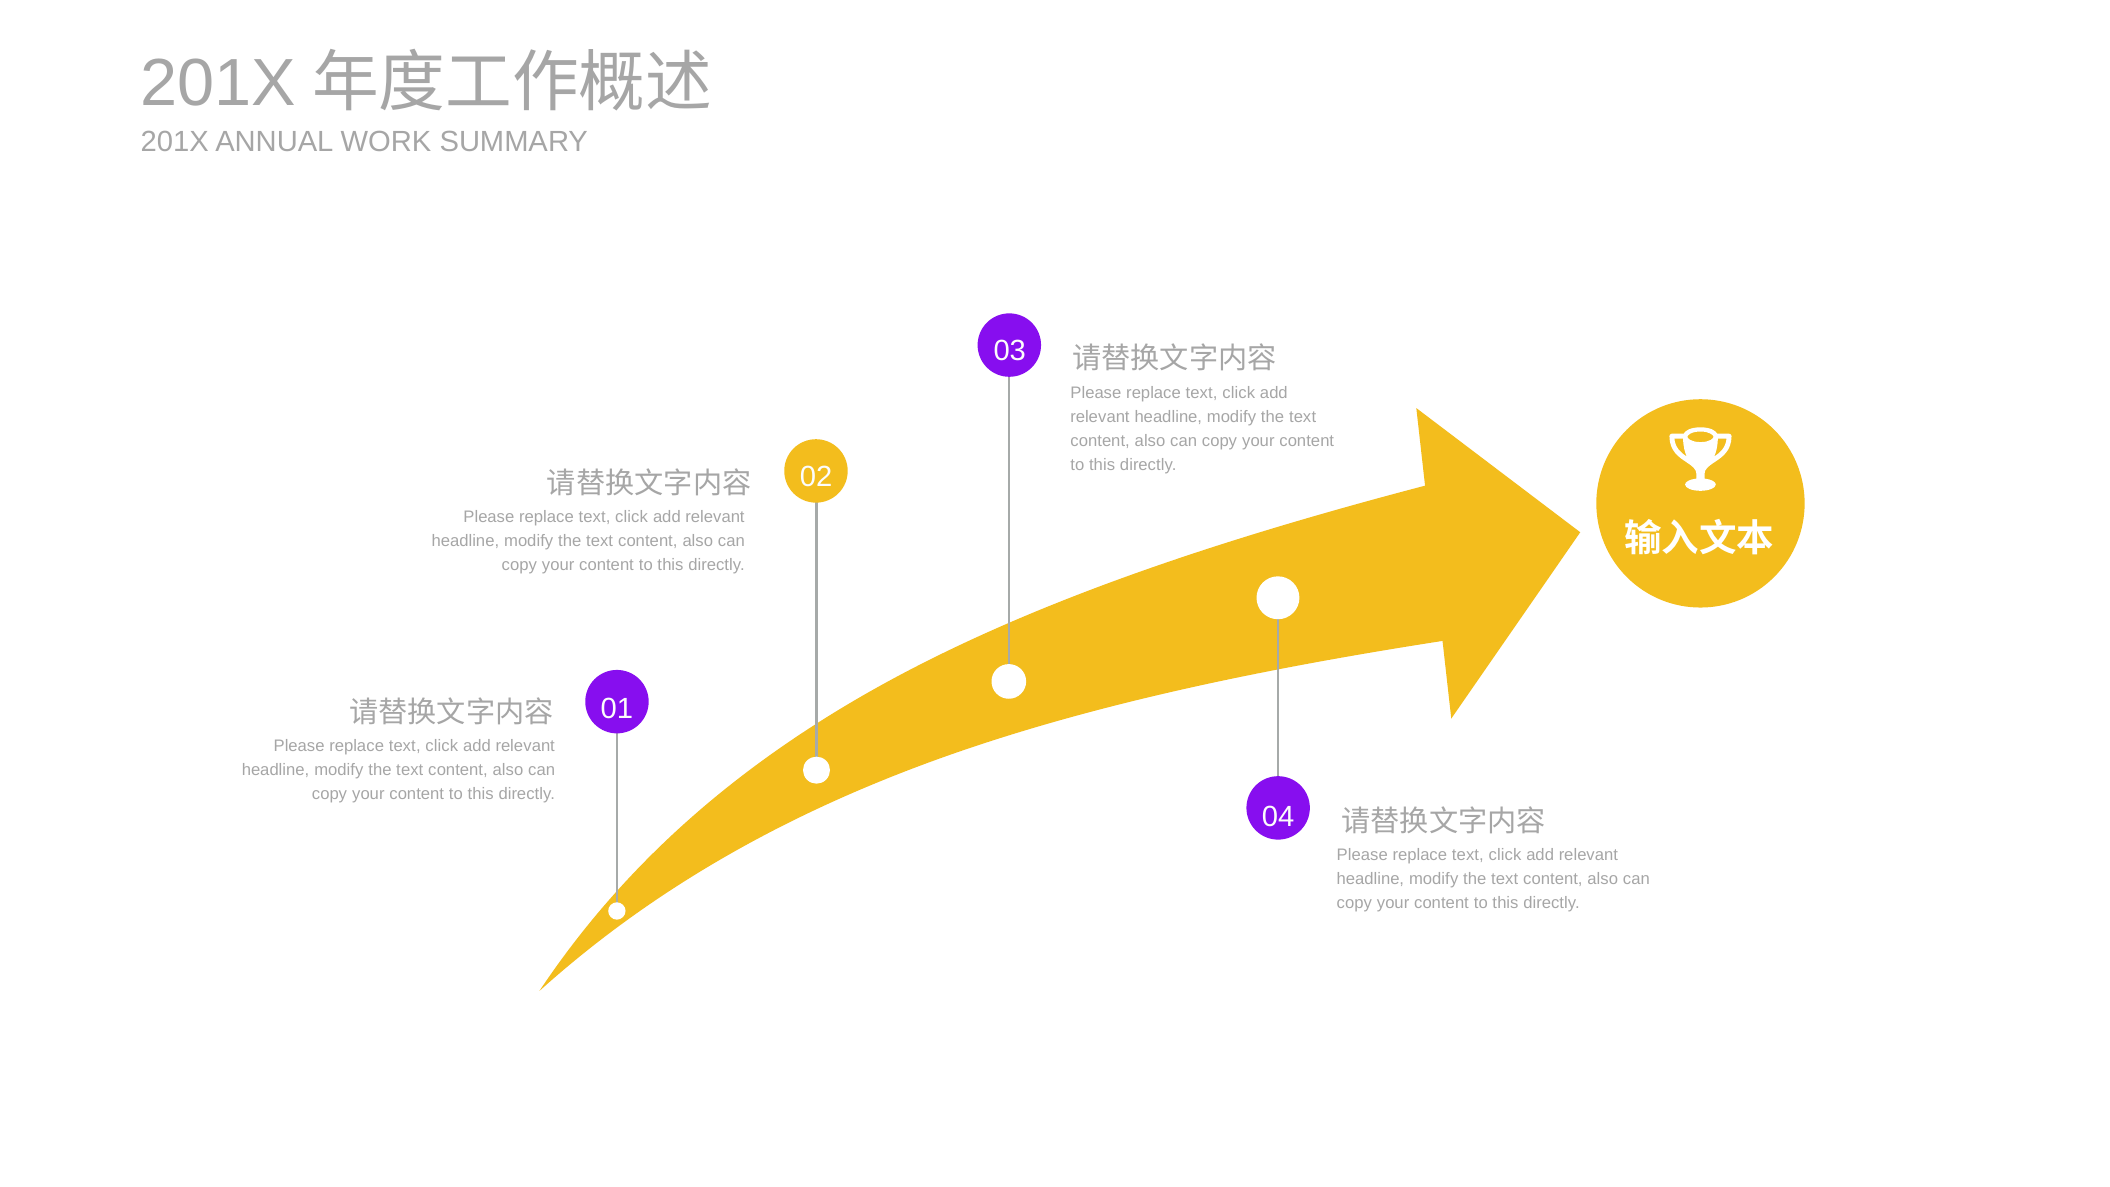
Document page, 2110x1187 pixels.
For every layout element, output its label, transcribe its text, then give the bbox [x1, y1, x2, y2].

text_box Please replace text, click add relevant headline, modify the text content, also can copy your content to this directly. [406, 501, 746, 574]
text_box [1669, 427, 1732, 491]
text_box Please replace text, click add relevant headline, modify the text content, also can copy your content to this directly. [1336, 839, 1676, 912]
text_box [1246, 776, 1310, 833]
text_box 请替换文字内容 [494, 457, 752, 500]
text_box 201X年度工作概述 [140, 38, 789, 119]
text_box [608, 902, 626, 920]
text_box 请替换文字内容 [1341, 795, 1563, 838]
text_box 201X ANNUAL WORK SUMMARY [140, 122, 602, 158]
text_box [1261, 835, 1295, 840]
text_box 请替换文字内容 [1072, 332, 1294, 375]
text_box 请替换文字内容 [315, 686, 554, 729]
text_box Please replace text, click add relevant headline, modify the text content, also can copy your content to this directly. [1070, 378, 1352, 474]
text_box 04 [1258, 787, 1298, 835]
text_box 输入文本 [1622, 499, 1776, 561]
text_box [539, 408, 1581, 991]
text_box [991, 664, 1027, 699]
text_box [784, 439, 848, 503]
text_box [803, 756, 831, 784]
text_box [585, 669, 649, 734]
text_box [977, 313, 1042, 377]
text_box 01 [597, 680, 637, 727]
text_box [1256, 576, 1300, 620]
text_box 03 [990, 321, 1030, 369]
text_box Please replace text, click add relevant headline, modify the text content, also can copy your content to this directly. [216, 730, 556, 803]
text_box 02 [796, 447, 836, 495]
text_box [1596, 399, 1805, 608]
